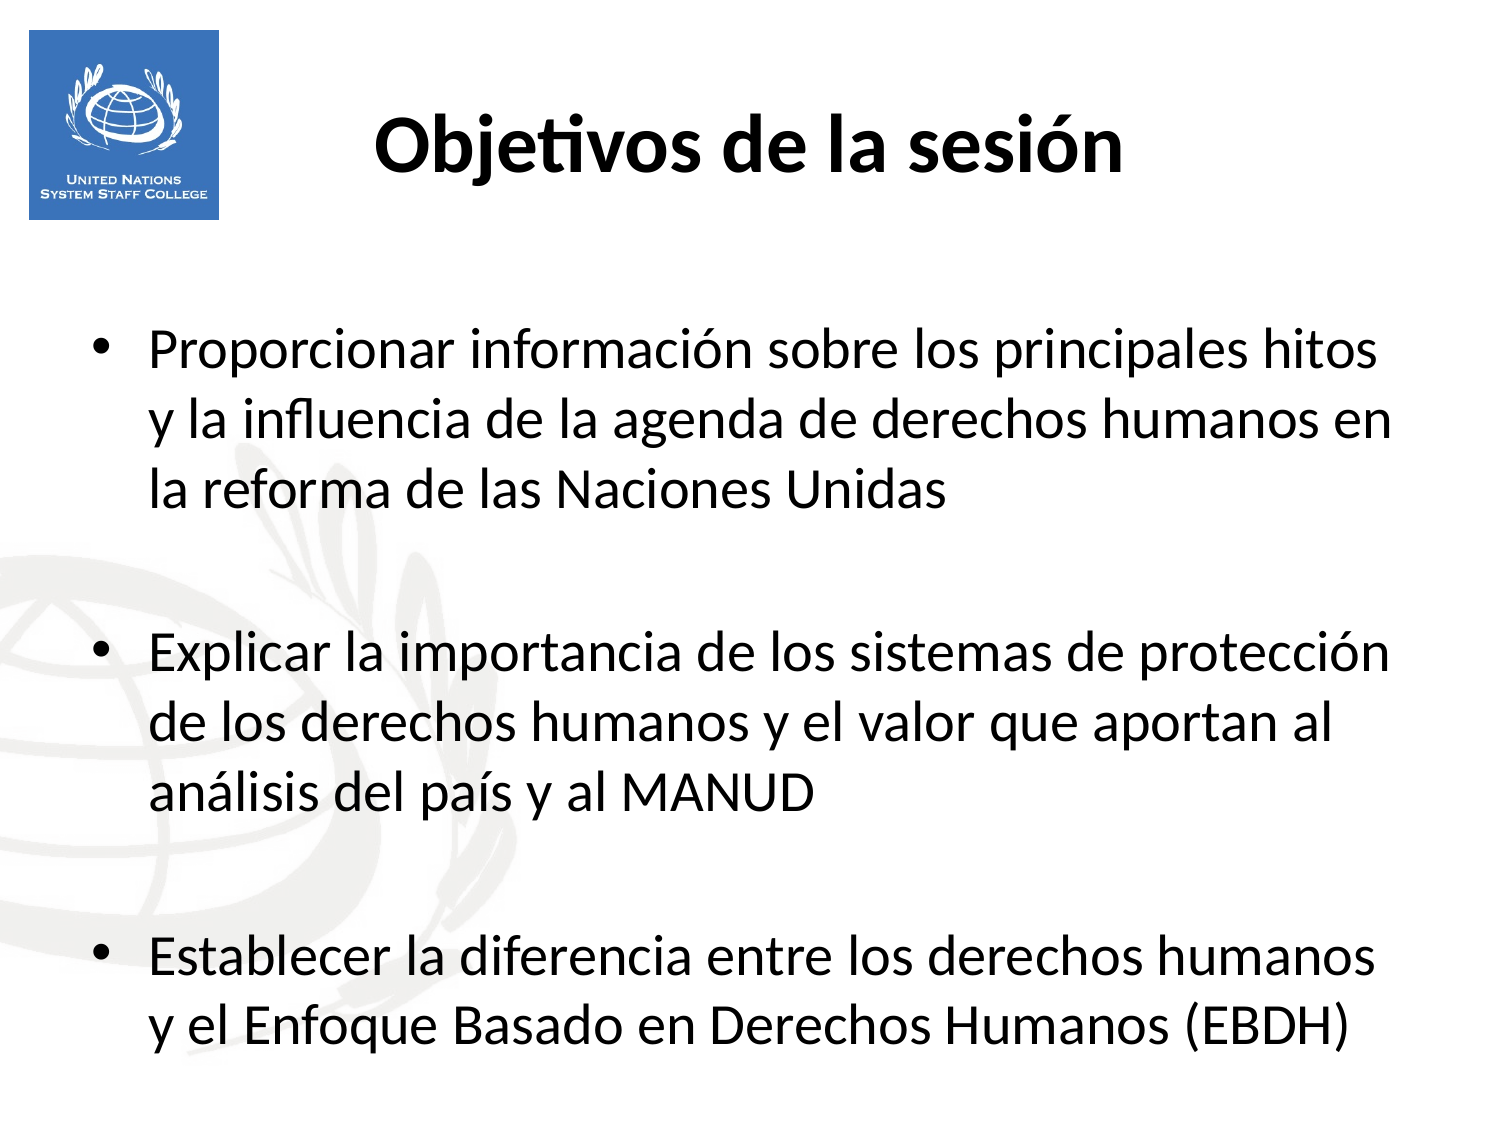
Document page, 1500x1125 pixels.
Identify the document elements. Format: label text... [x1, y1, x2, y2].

title Objetivos de la sesión [74, 44, 1426, 233]
picture [29, 30, 219, 220]
list Proporcionar información sobre los principales hitos y la influencia de la agenda de derechos humanos en la reforma de las Naciones Unidas Explicar la importancia de los sistemas de protección de los derechos humanos y el valor que aportan al análisis del país y al MANUD Establecer la diferencia entre los derechos humanos y el Enfoque Basado en Derechos Humanos (EBDH) [76, 302, 1428, 1046]
